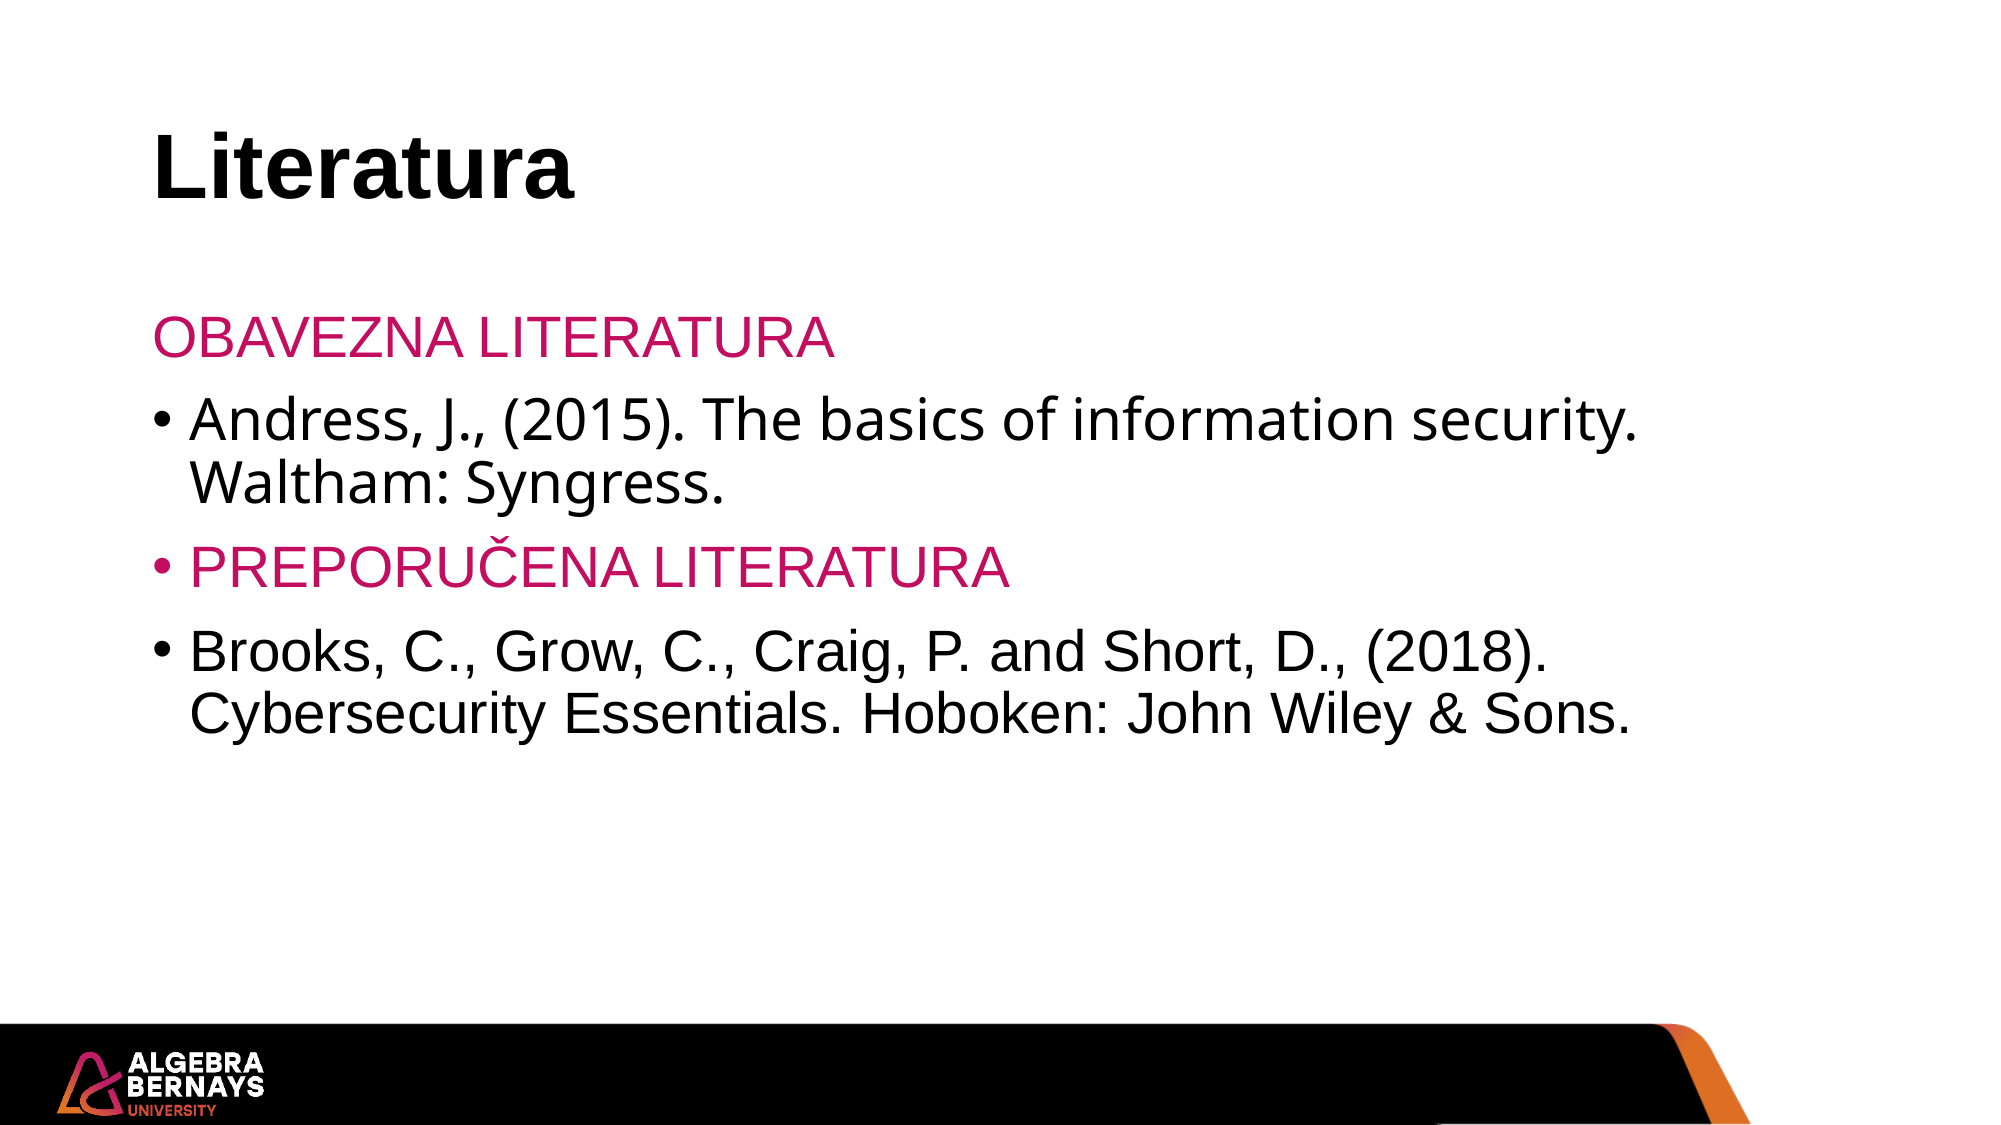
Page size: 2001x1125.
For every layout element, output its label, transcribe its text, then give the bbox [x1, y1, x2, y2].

list OBAVEZNA LITERATURA Andress, J., (2015). The basics of information security. Waltham: Syngress. PREPORUČENA LITERATURA Brooks, C., Grow, C., Craig, P. and Short, D., (2018). Cybersecurity Essentials. Hoboken: John Wiley & Sons. [137, 299, 1863, 1014]
title Literatura [137, 59, 1863, 278]
picture [0, 1023, 1958, 1125]
